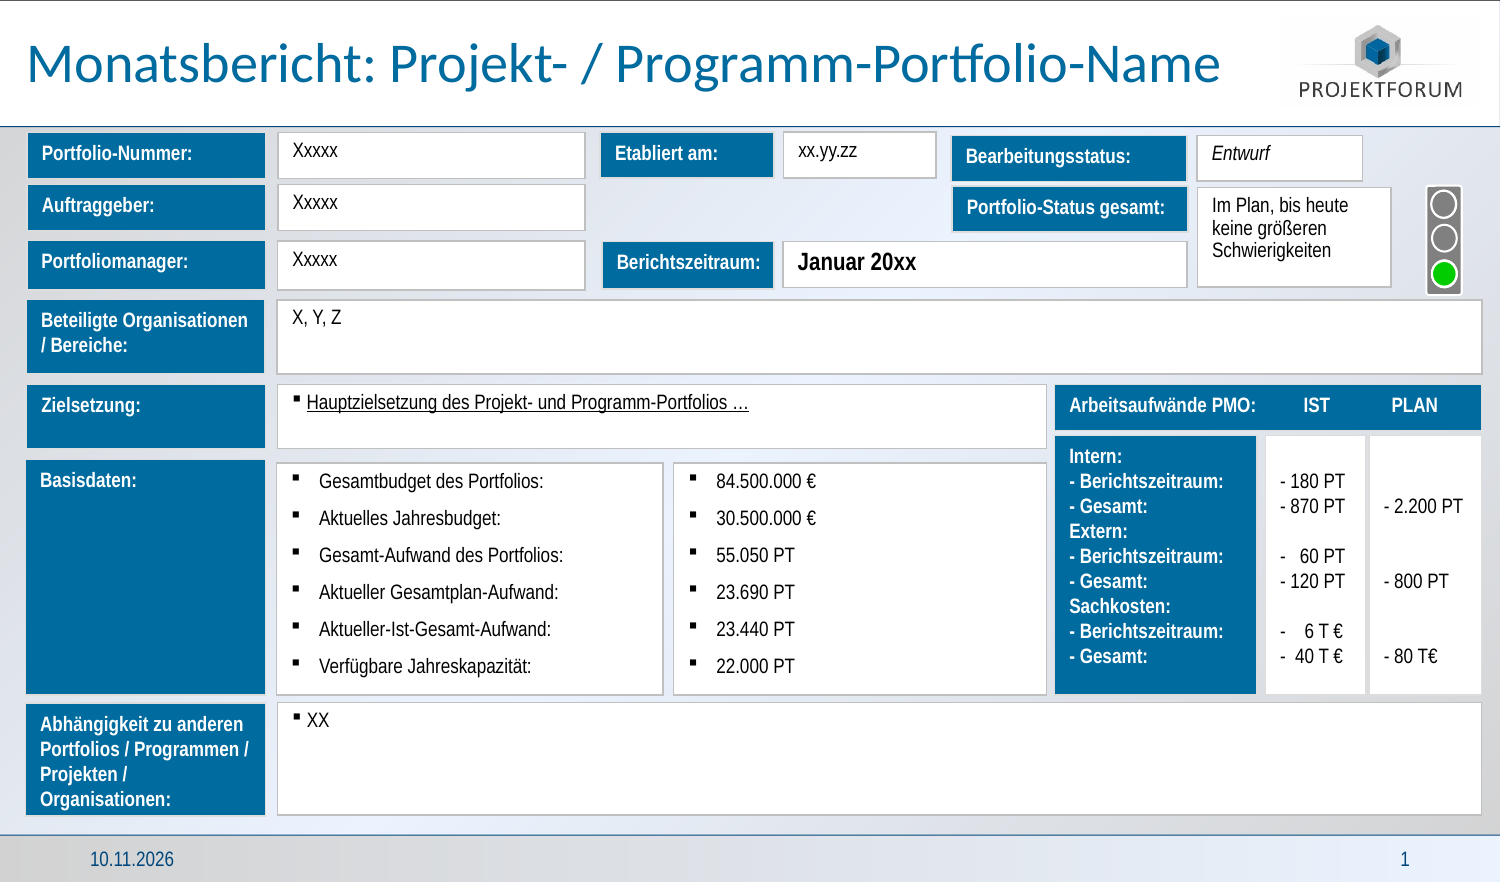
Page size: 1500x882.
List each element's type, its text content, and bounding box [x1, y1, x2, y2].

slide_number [75, 841, 425, 879]
text_box Auftraggeber: [27, 184, 267, 231]
text_box Intern: - Berichtszeitraum: - Gesamt: Extern: - Berichtszeitraum: - Gesamt: Sachkosten: - Berichtszeitraum: - Gesamt: [1054, 435, 1257, 695]
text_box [1425, 185, 1462, 296]
text_box Januar 20xx [783, 241, 1188, 288]
text_box Zielsetzung: [26, 384, 266, 449]
text_box XX [277, 702, 1482, 816]
text_box Abhängigkeit zu anderen Portfolios / Programmen / Projekten / Organisationen: [25, 703, 266, 816]
text_box Im Plan, bis heute keine größeren Schwierigkeiten [1197, 187, 1391, 287]
text_box Hauptzielsetzung des Projekt- und Programm-Portfolios … [277, 383, 1047, 449]
text_box Etabliert am: [600, 132, 774, 179]
text_box - 180 PT - 870 PT - 60 PT - 120 PT - 6 T € - 40 T € [1265, 435, 1366, 695]
text_box Xxxxx [277, 132, 586, 179]
text_box xx.yy.zz [783, 132, 936, 178]
text_box Bearbeitungsstatus: [951, 135, 1187, 182]
text_box Beteiligte Organisationen / Bereiche: [26, 299, 266, 374]
text_box Entwurf [1197, 135, 1363, 182]
text_box Xxxxx [277, 184, 586, 231]
text_box Arbeitsaufwände PMO: IST PLAN [1054, 384, 1482, 431]
text_box Portfoliomanager: [26, 240, 266, 291]
picture [1413, 17, 1478, 107]
text_box Basisdaten: [25, 459, 266, 695]
text_box Berichtszeitraum: [602, 241, 774, 290]
title Monatsbericht: Projekt- / Programm-Portfolio-Name [11, 1, 1413, 128]
text_box Portfolio-Nummer: [27, 132, 267, 179]
text_box X, Y, Z [277, 299, 1483, 374]
text_box Xxxxx [277, 240, 585, 291]
text_box Gesamtbudget des Portfolios: Aktuelles Jahresbudget: Gesamt-Aufwand des Portfolios: Aktueller Gesamtplan-Aufwand: Aktueller-Ist-Gesamt-Aufwand: Verfügbare Jahreskapazität: [276, 462, 664, 695]
text_box - 2.200 PT - 800 PT - 80 T€ [1368, 435, 1482, 695]
text_box Portfolio-Status gesamt: [952, 185, 1188, 233]
slide_number 1 [1074, 841, 1425, 879]
text_box 84.500.000 € 30.500.000 € 55.050 PT 23.690 PT 23.440 PT 22.000 PT [673, 462, 1047, 695]
